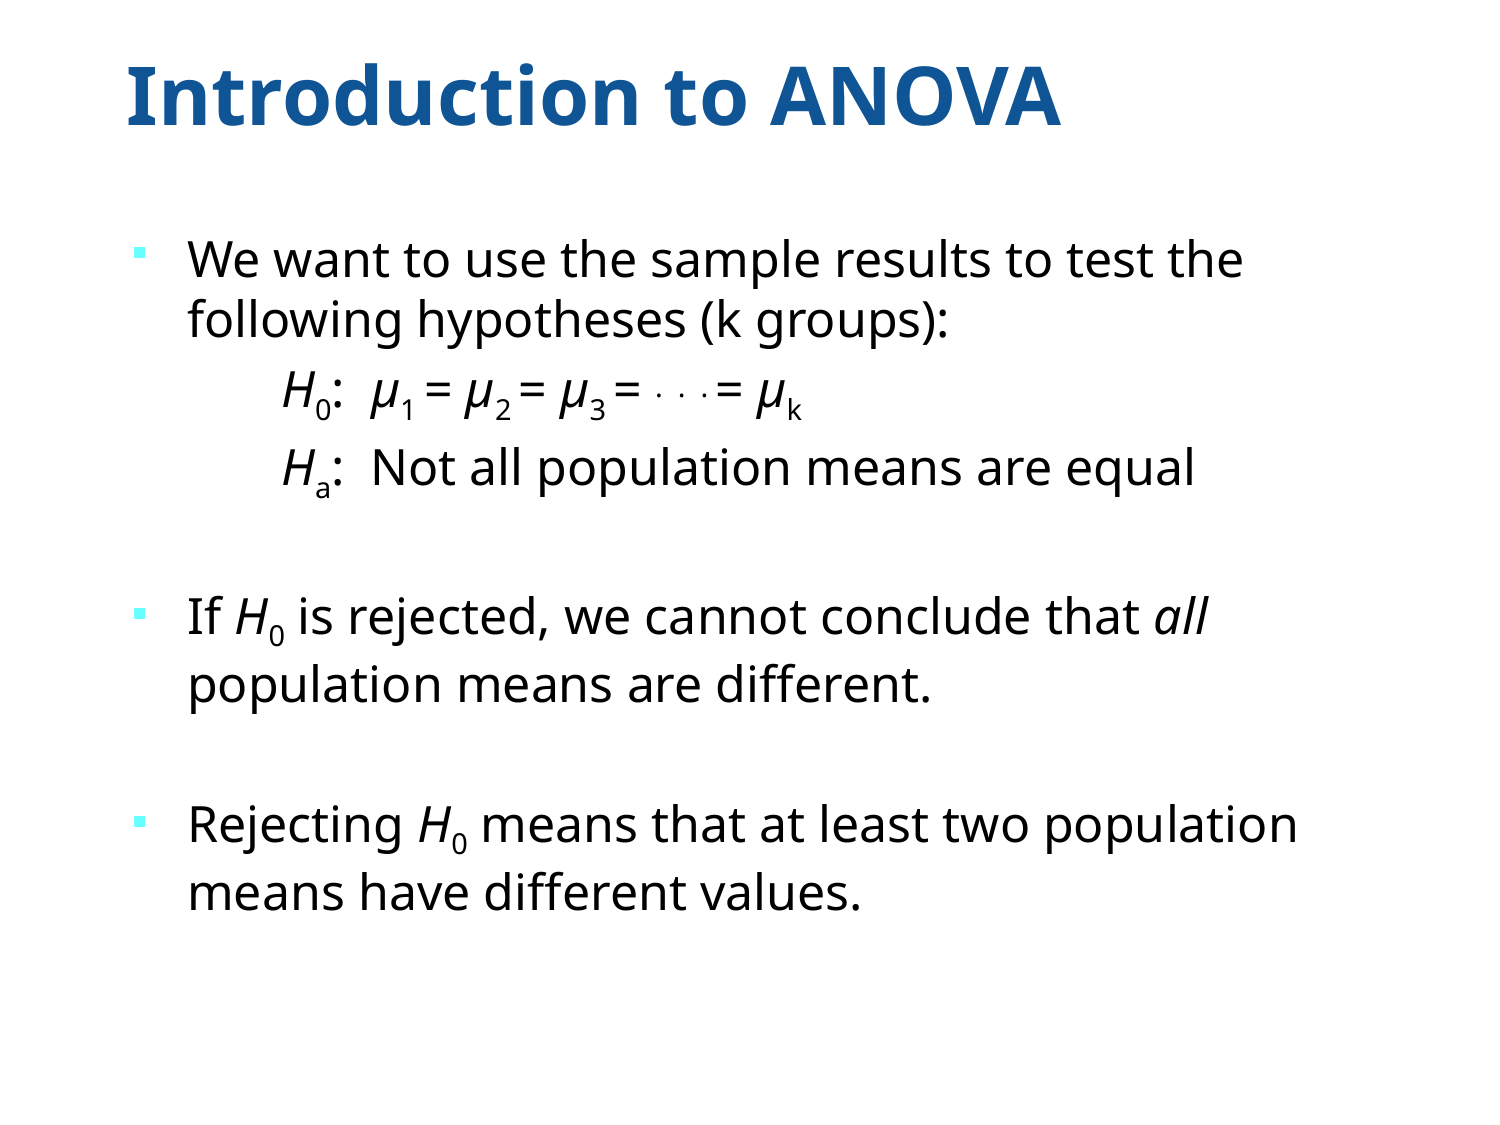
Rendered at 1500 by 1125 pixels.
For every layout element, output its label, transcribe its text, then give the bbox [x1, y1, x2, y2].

text_box We want to use the sample results to test the following hypotheses (k groups): H0: μ1 = μ2 = μ3 = . . . = μk Ha: Not all population means are equal If H0 is rejected, we cannot conclude that all population means are different. Rejecting H0 means that at least two population means have different values. [116, 220, 1384, 933]
text_box Introduction to ANOVA [112, 36, 1388, 196]
